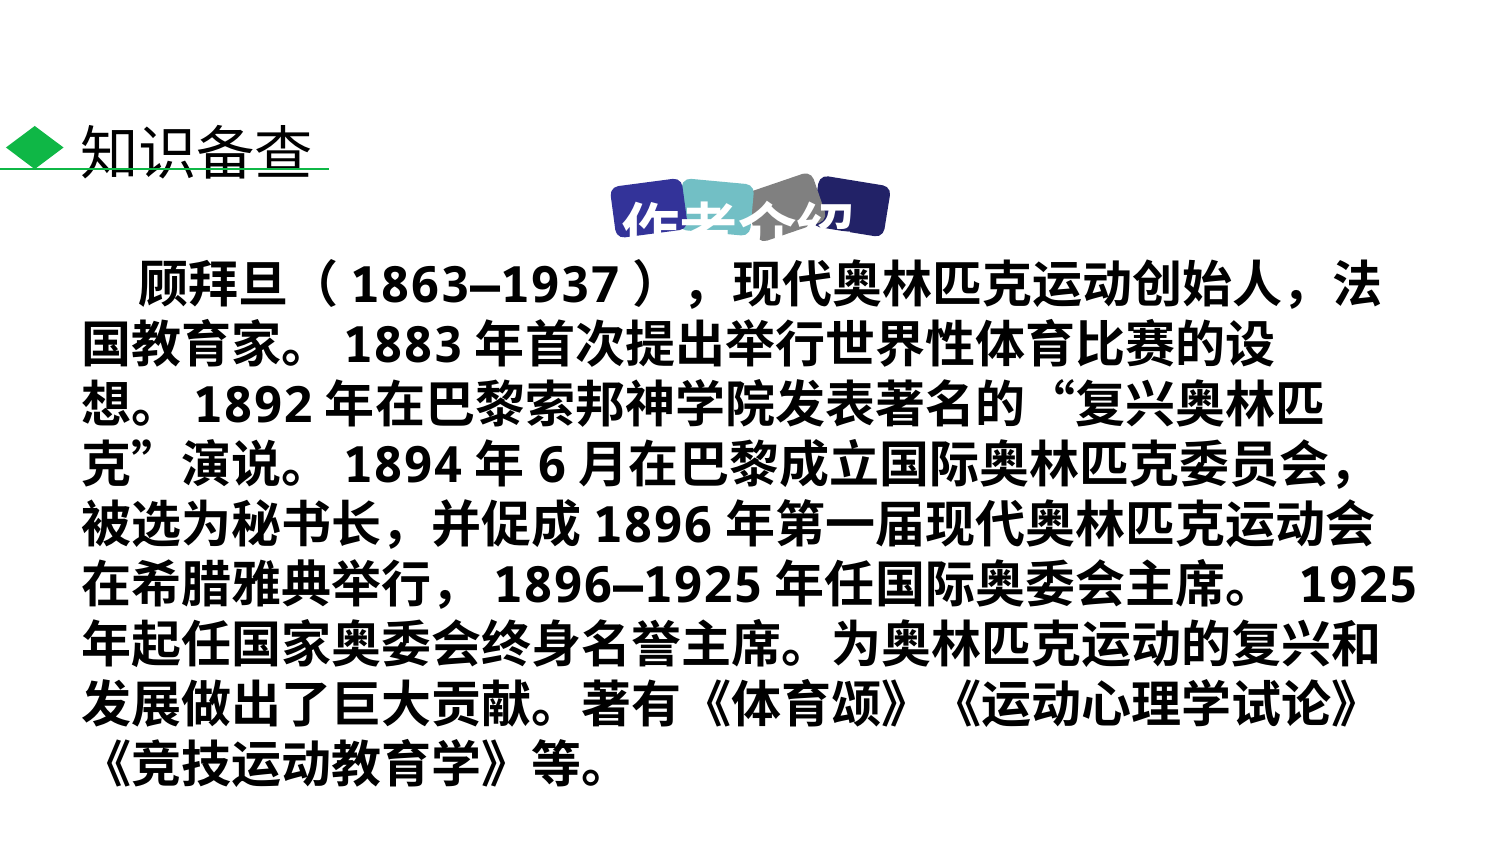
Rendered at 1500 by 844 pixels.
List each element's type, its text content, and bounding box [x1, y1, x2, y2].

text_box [0, 109, 330, 196]
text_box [606, 166, 893, 272]
text_box 顾拜旦（1863—1937），现代奥林匹克运动创始人，法国教育家。1883年首次提出举行世界性体育比赛的设想。1892年在巴黎索邦神学院发表著名的“复兴奥林匹克”演说。1894年6月在巴黎成立国际奥林匹克委员会，被选为秘书长，并促成1896年第一届现代奥林匹克运动会在希腊雅典举行，1896—1925年任国际奥委会主席。 1925年起任国家奥委会终身名誉主席。为奥林匹克运动的复兴和发展做出了巨大贡献。著有《体育颂》《运动心理学试论》《竞技运动教育学》等。 [66, 244, 1434, 800]
